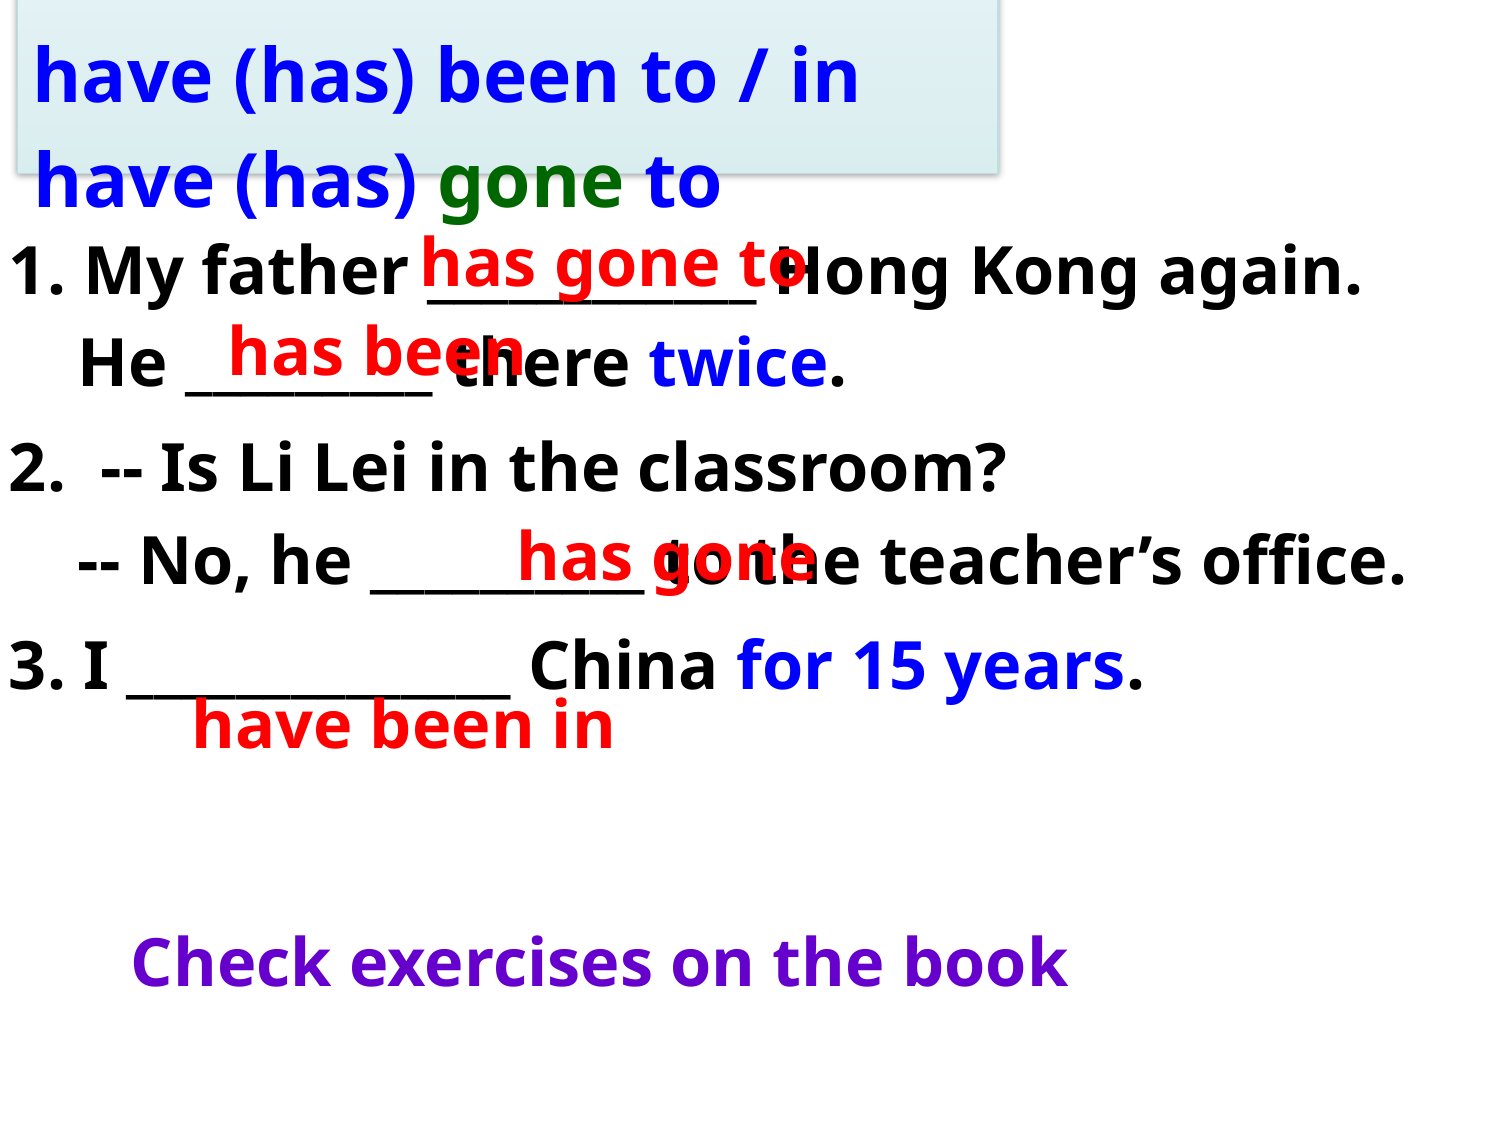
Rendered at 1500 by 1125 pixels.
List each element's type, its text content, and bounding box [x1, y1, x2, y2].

title have (has) been to / in [17, 0, 999, 174]
list 1. My father ____________ Hong Kong again. He _________ there twice. 2. -- Is Li Lei in the classroom? -- No, he __________ to the teacher’s office. 3. I ______________ China for 15 years. [0, 219, 1500, 873]
text_box has gone to [405, 212, 824, 308]
text_box have been in [176, 674, 632, 770]
text_box has gone [501, 506, 833, 602]
text_box has been [212, 301, 543, 396]
text_box Check exercises on the book [116, 912, 1084, 1008]
text_box have (has) gone to [19, 125, 739, 231]
